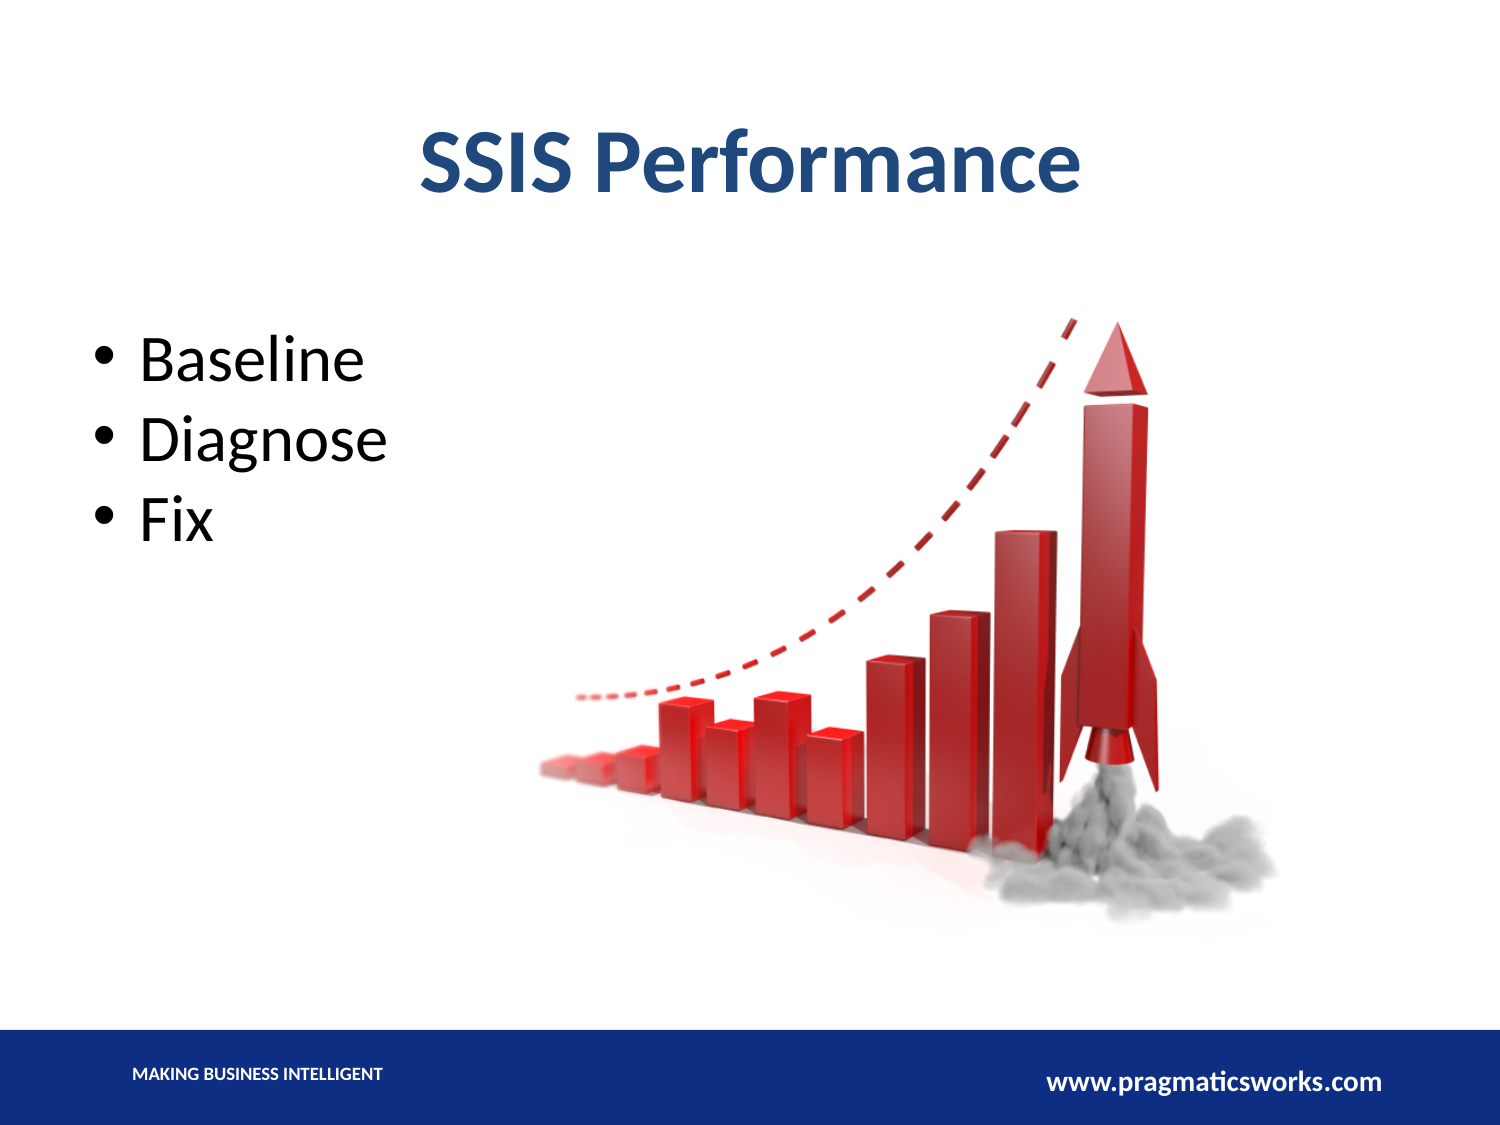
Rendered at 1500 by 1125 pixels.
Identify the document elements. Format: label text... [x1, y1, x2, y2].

picture [512, 212, 1295, 995]
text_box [0, 1029, 1500, 1125]
text_box Baseline Diagnose Fix [77, 306, 507, 642]
title SSIS Performance [28, 62, 1475, 250]
